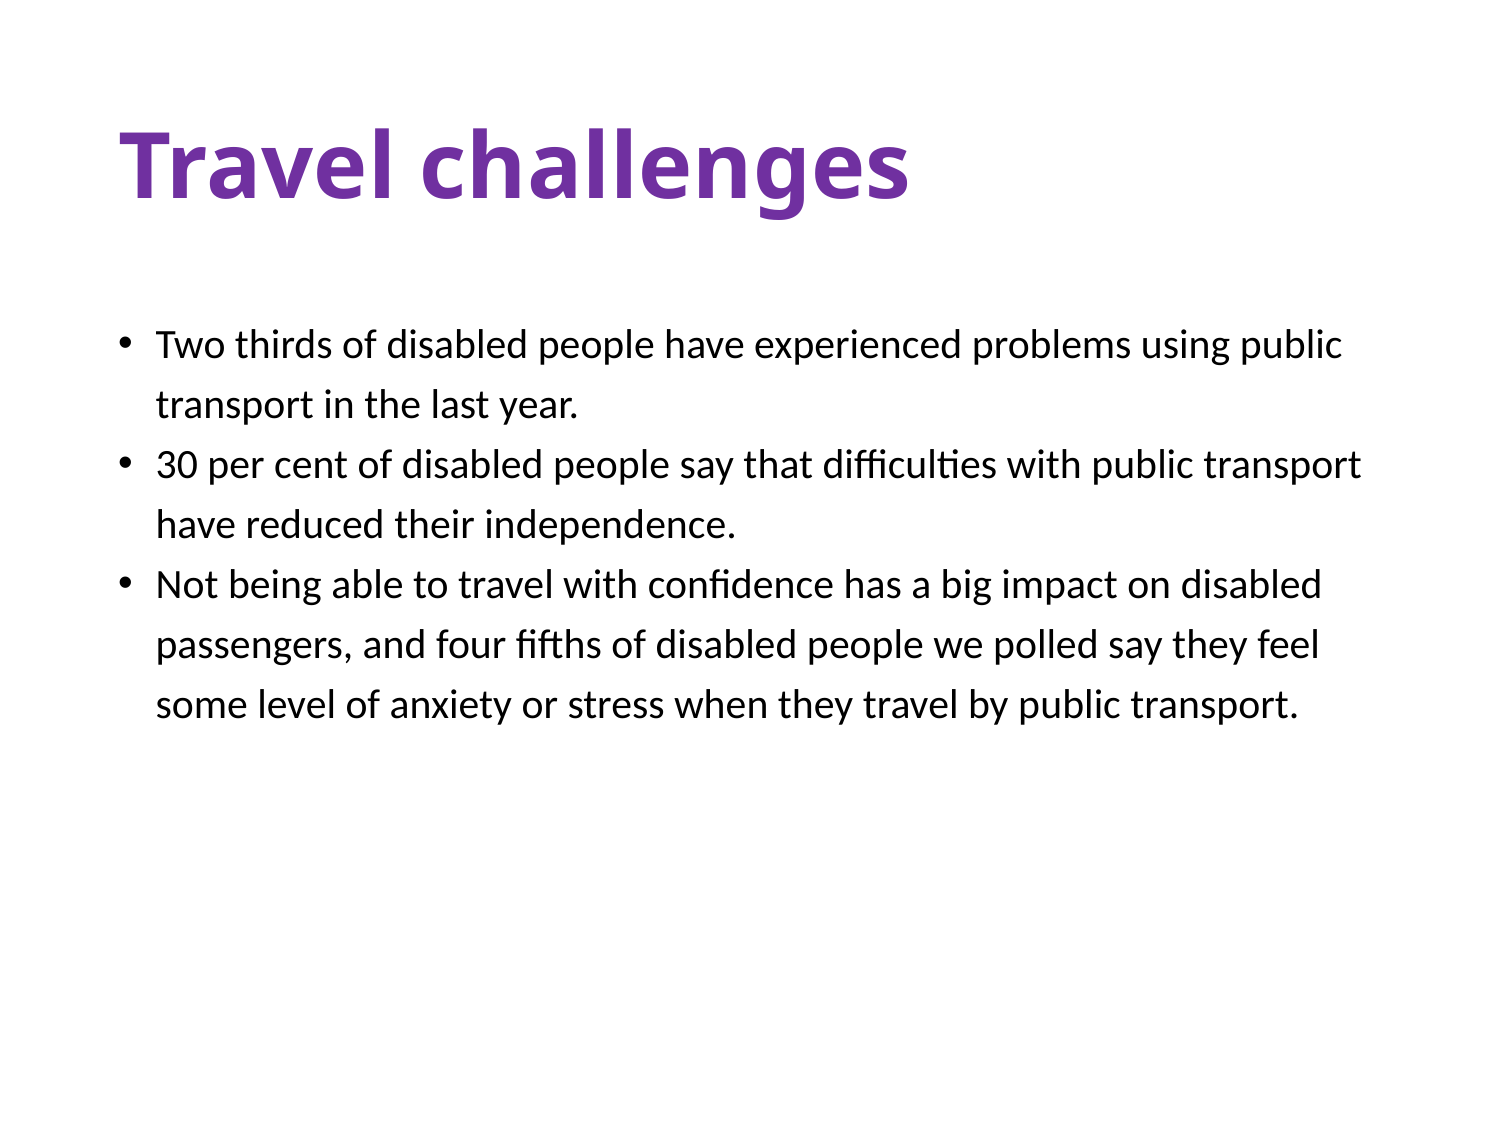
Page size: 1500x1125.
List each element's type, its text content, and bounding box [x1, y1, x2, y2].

title Travel challenges [103, 59, 1397, 278]
list Two thirds of disabled people have experienced problems using public transport in the last year. 30 per cent of disabled people say that difficulties with public transport have reduced their independence. Not being able to travel with confidence has a big impact on disabled passengers, and four fifths of disabled people we polled say they feel some level of anxiety or stress when they travel by public transport. [103, 299, 1397, 1014]
